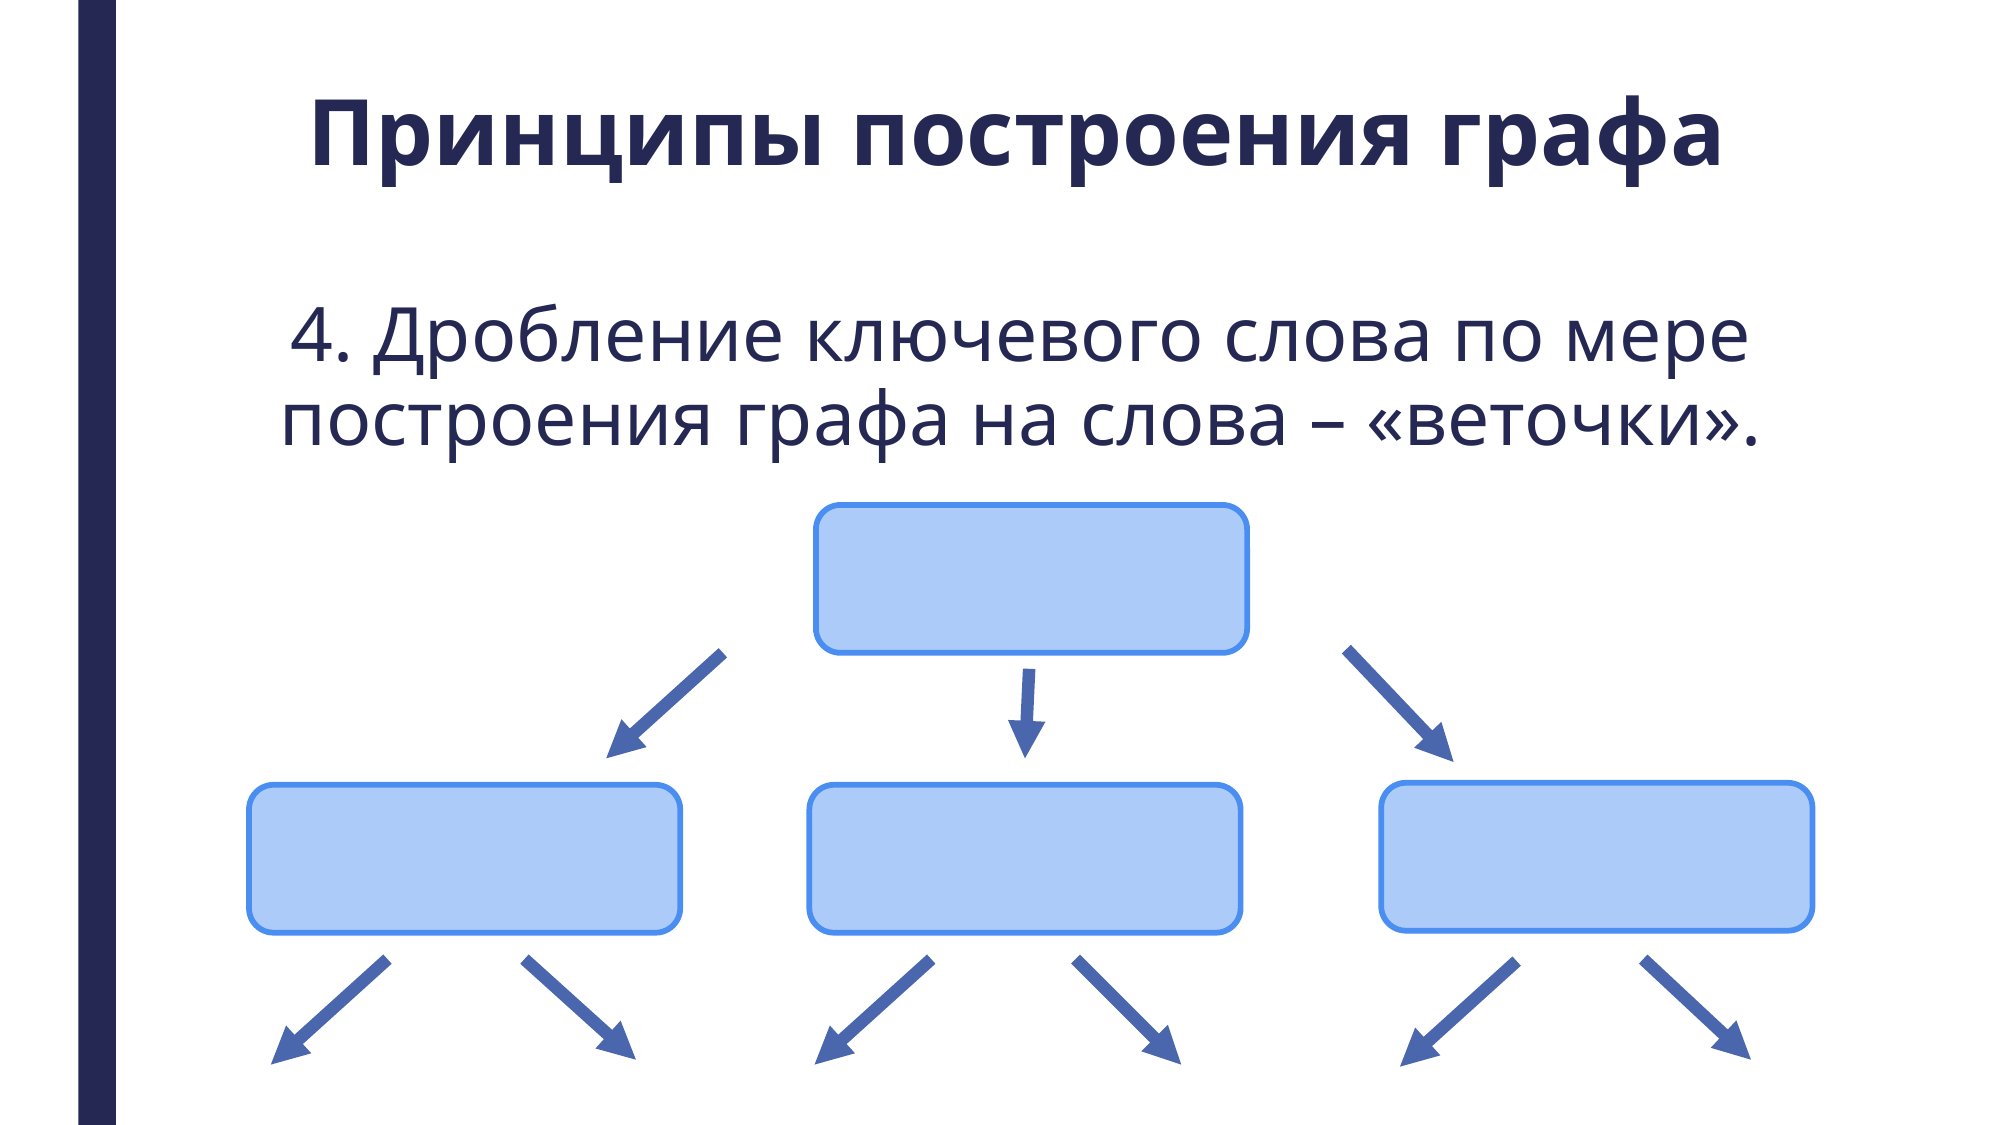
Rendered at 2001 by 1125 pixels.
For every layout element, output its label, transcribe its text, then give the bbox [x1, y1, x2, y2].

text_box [1024, 668, 1030, 759]
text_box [270, 959, 388, 1065]
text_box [1075, 959, 1182, 1065]
text_box Принципы построения графа [241, 79, 1817, 324]
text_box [1643, 959, 1751, 1060]
text_box [806, 781, 1244, 936]
text_box [813, 502, 1251, 656]
text_box [246, 781, 684, 936]
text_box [814, 959, 932, 1065]
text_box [1399, 961, 1517, 1067]
text_box [1378, 779, 1816, 934]
list 4. Дробление ключевого слова по мере построения графа на слова – «веточки». [233, 286, 1809, 874]
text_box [524, 959, 636, 1060]
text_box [1346, 649, 1454, 763]
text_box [606, 652, 723, 759]
